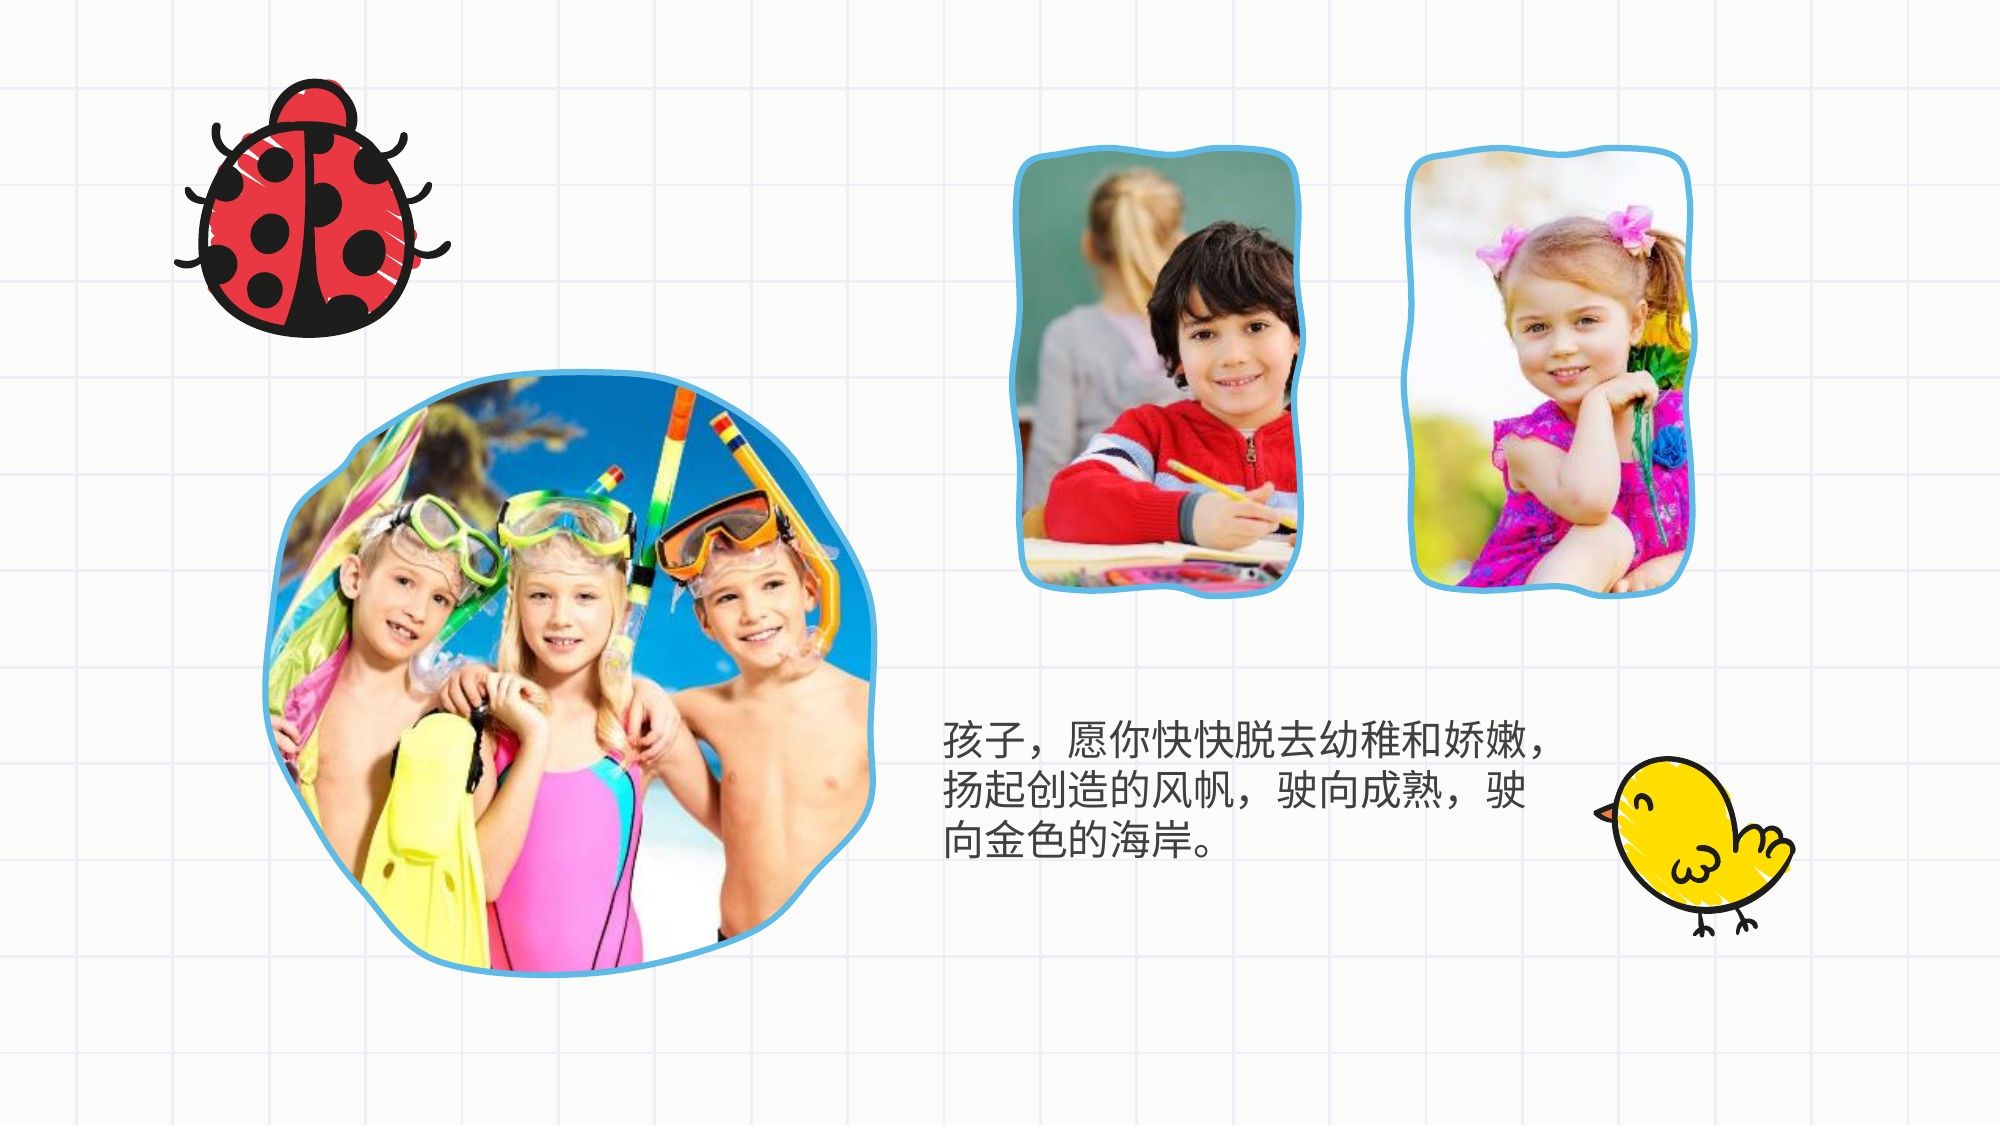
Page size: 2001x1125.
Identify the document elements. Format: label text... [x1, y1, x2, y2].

picture [1593, 756, 1796, 938]
picture [1012, 148, 1303, 597]
picture [173, 78, 451, 338]
picture [265, 372, 875, 975]
text_box 孩子，愿你快快脱去幼稚和娇嫩，扬起创造的风帆，驶向成熟，驶向金色的海岸。 [927, 706, 1561, 872]
picture [1403, 148, 1695, 597]
